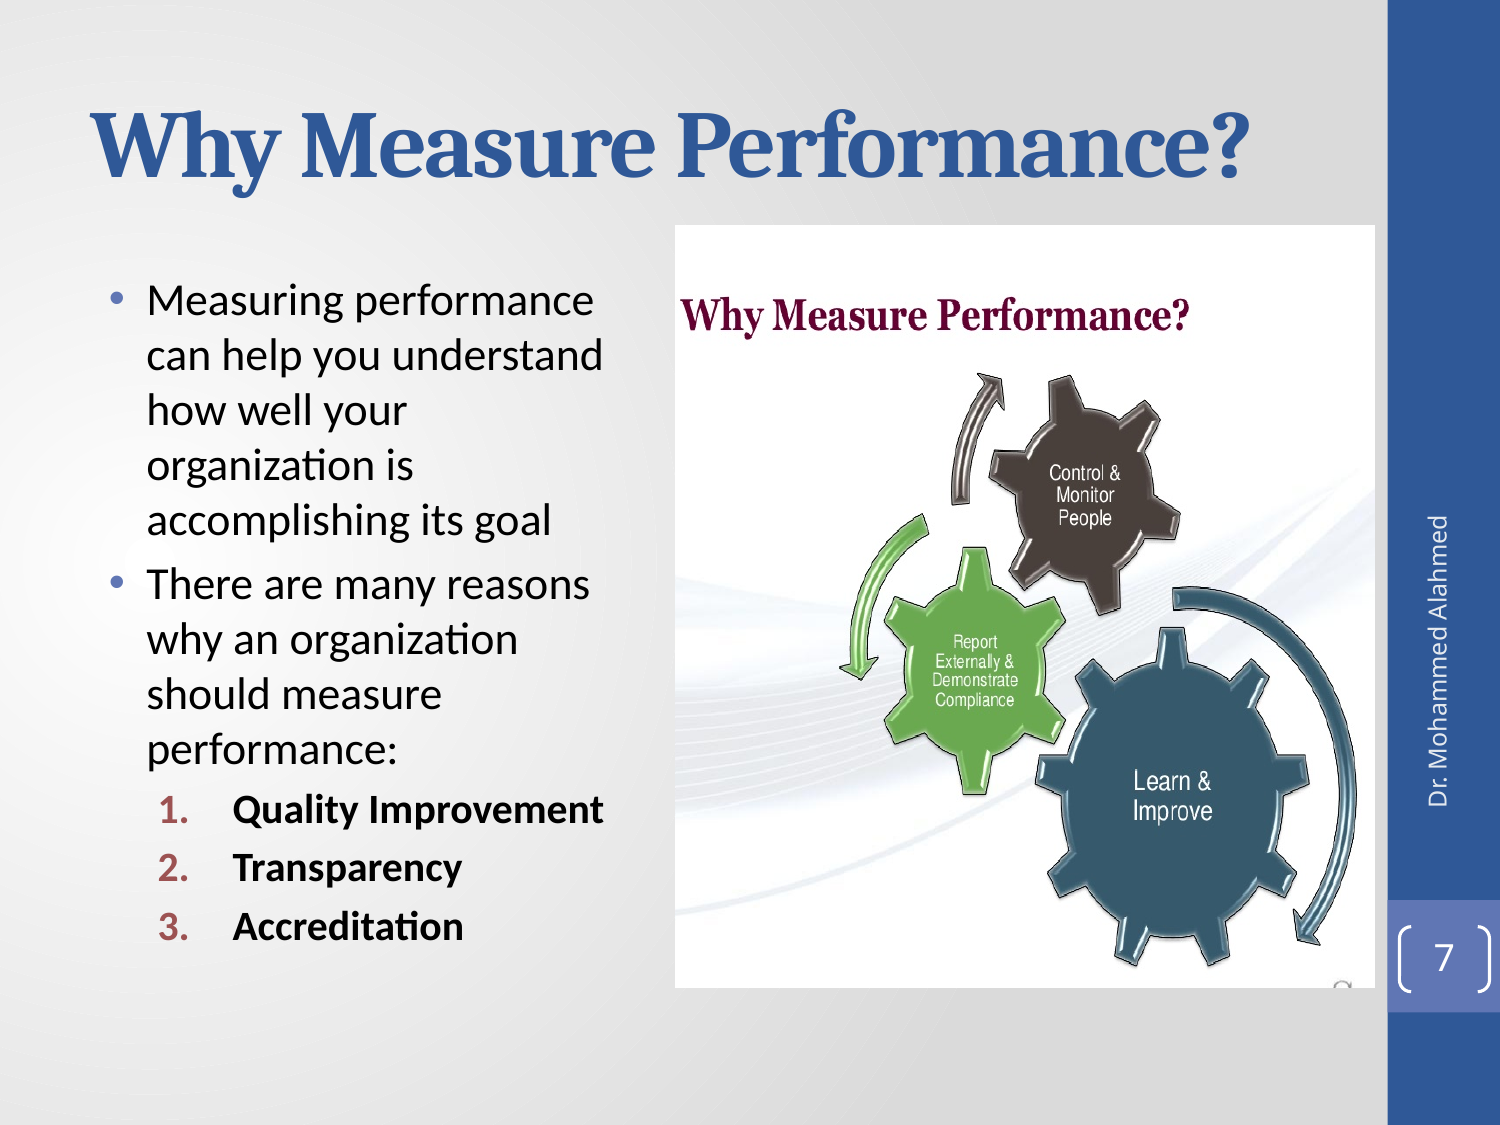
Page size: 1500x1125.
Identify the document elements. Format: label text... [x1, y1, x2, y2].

picture [674, 224, 1376, 988]
footer Dr. Mohammed Alahmed [1408, 500, 1469, 889]
list Measuring performance can help you understand how well your organization is accomplishing its goal There are many reasons why an organization should measure performance: Quality Improvement Transparency Accreditation [75, 262, 663, 1050]
slide_number 7 [1397, 925, 1492, 994]
title Why Measure Performance? [75, 45, 1325, 233]
